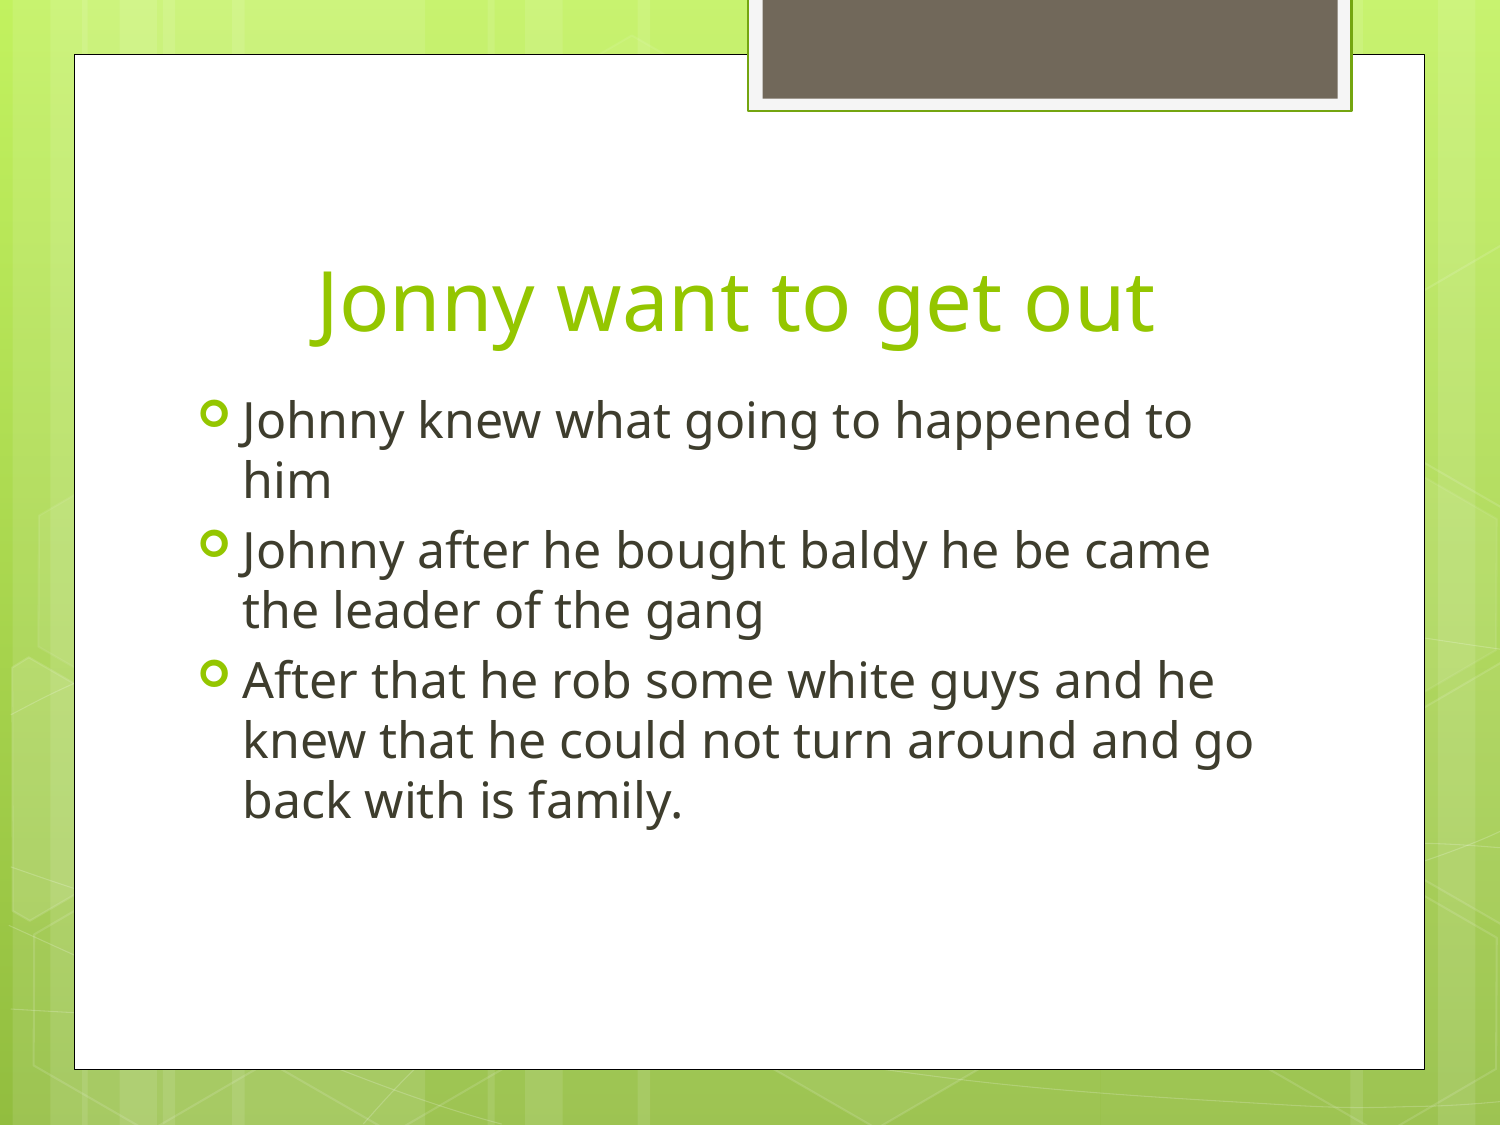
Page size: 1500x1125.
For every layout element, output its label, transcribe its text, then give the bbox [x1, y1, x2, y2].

list Johnny knew what going to happened to him Johnny after he bought baldy he be came the leader of the gang After that he rob some white guys and he knew that he could not turn around and go back with is family. [171, 381, 1283, 957]
title Jonny want to get out [171, 168, 1324, 357]
